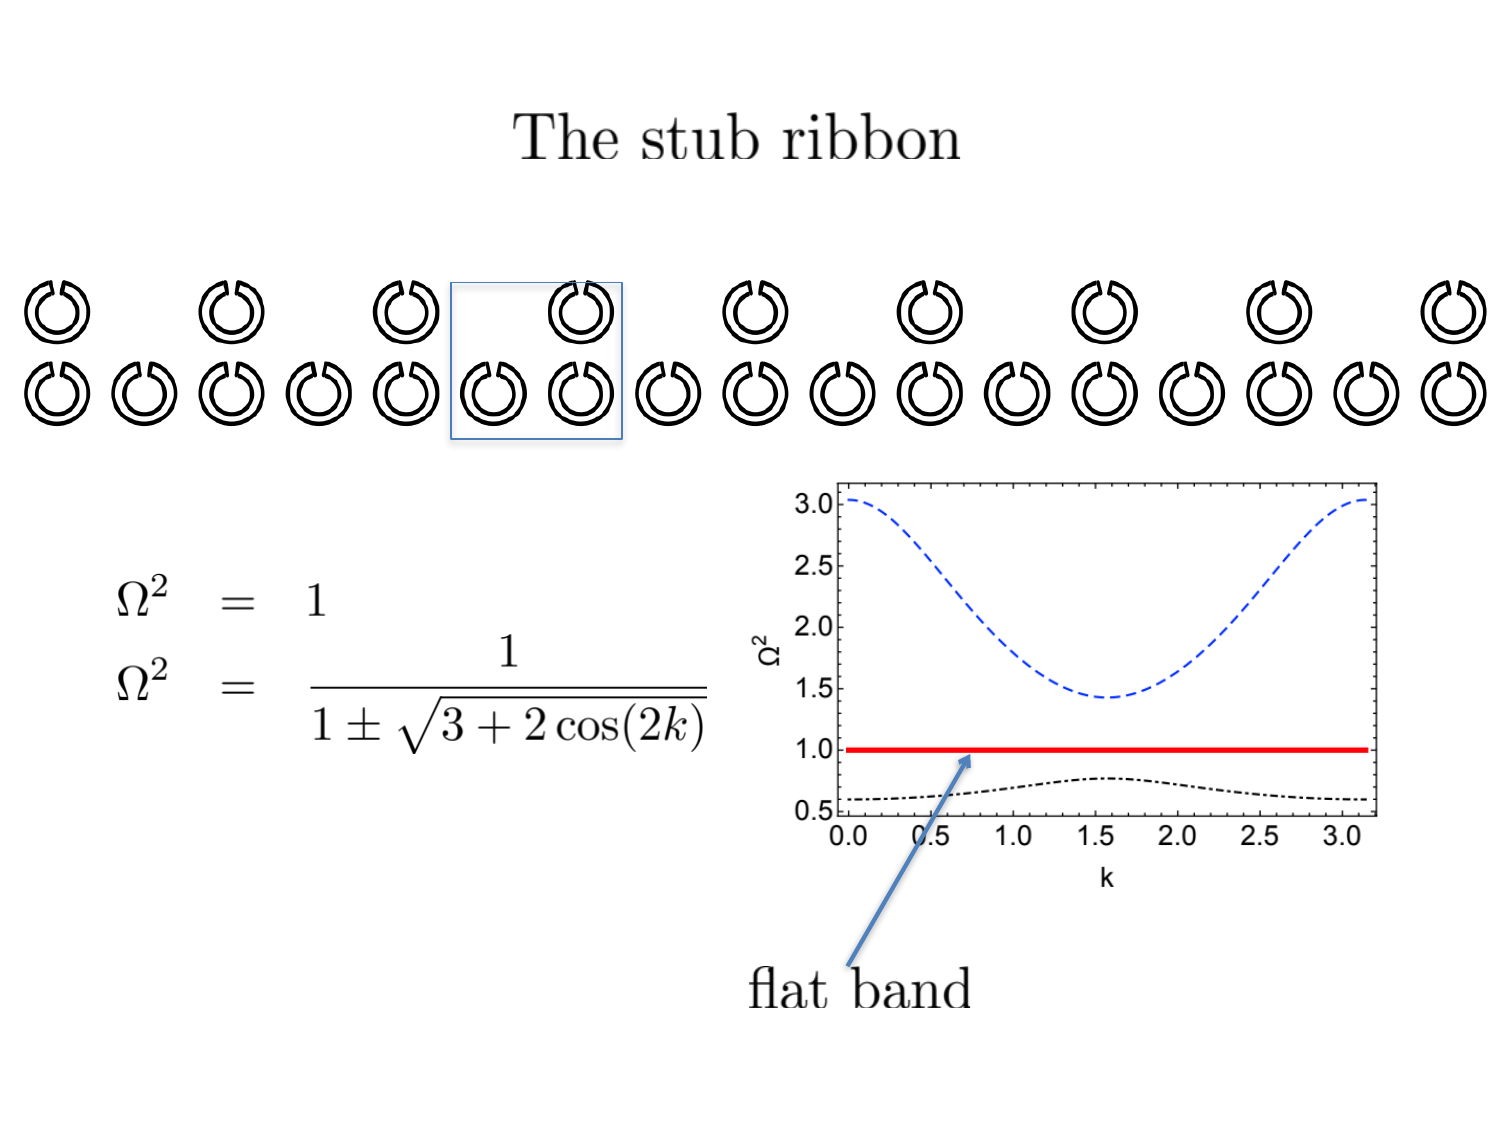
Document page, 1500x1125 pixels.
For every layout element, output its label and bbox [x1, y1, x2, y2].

picture [117, 573, 708, 755]
picture [0, 269, 1499, 454]
picture [512, 112, 961, 159]
picture [748, 966, 971, 1008]
picture [736, 469, 1389, 909]
text_box [847, 753, 971, 967]
